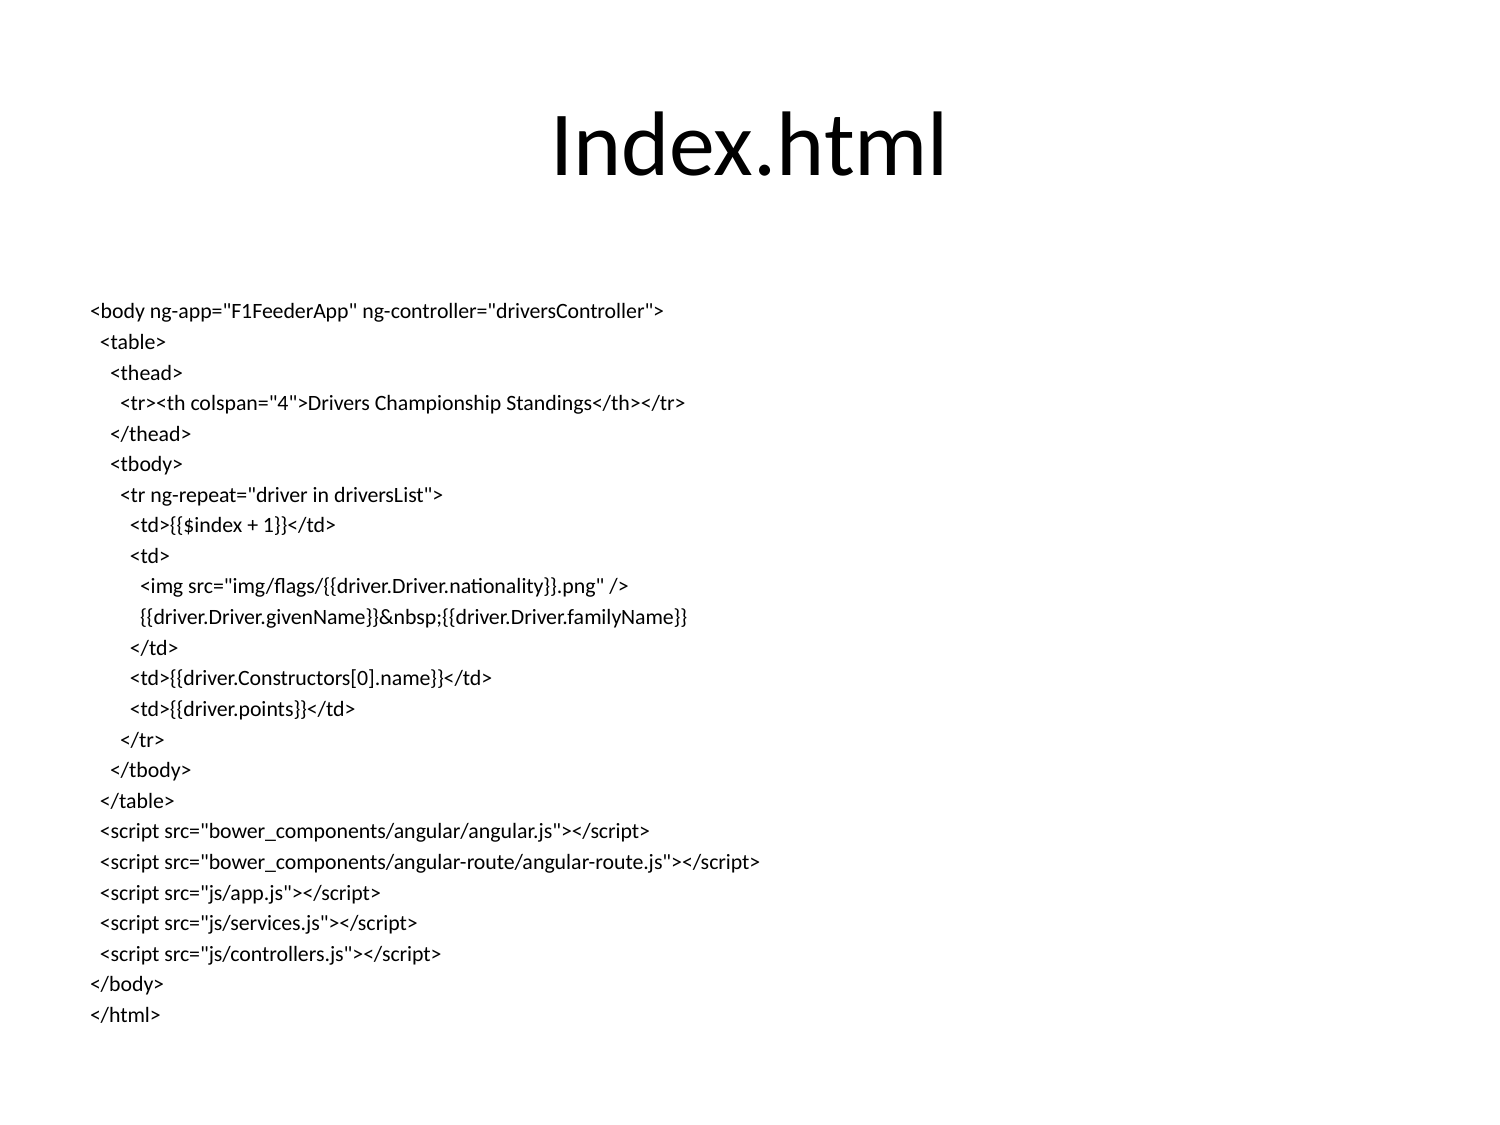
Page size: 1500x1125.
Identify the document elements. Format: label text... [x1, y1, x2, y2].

list <body ng-app="F1FeederApp" ng-controller="driversController"> <table> <thead> <tr><th colspan="4">Drivers Championship Standings</th></tr> </thead> <tbody> <tr ng-repeat="driver in driversList"> <td>{{$index + 1}}</td> <td> <img src="img/flags/{{driver.Driver.nationality}}.png" /> {{driver.Driver.givenName}}&nbsp;{{driver.Driver.familyName}} </td> <td>{{driver.Constructors[0].name}}</td> <td>{{driver.points}}</td> </tr> </tbody> </table> <script src="bower_components/angular/angular.js"></script> <script src="bower_components/angular-route/angular-route.js"></script> <script src="js/app.js"></script> <script src="js/services.js"></script> <script src="js/controllers.js"></script> </body> </html> [75, 262, 1425, 1005]
title Index.html [75, 45, 1425, 233]
